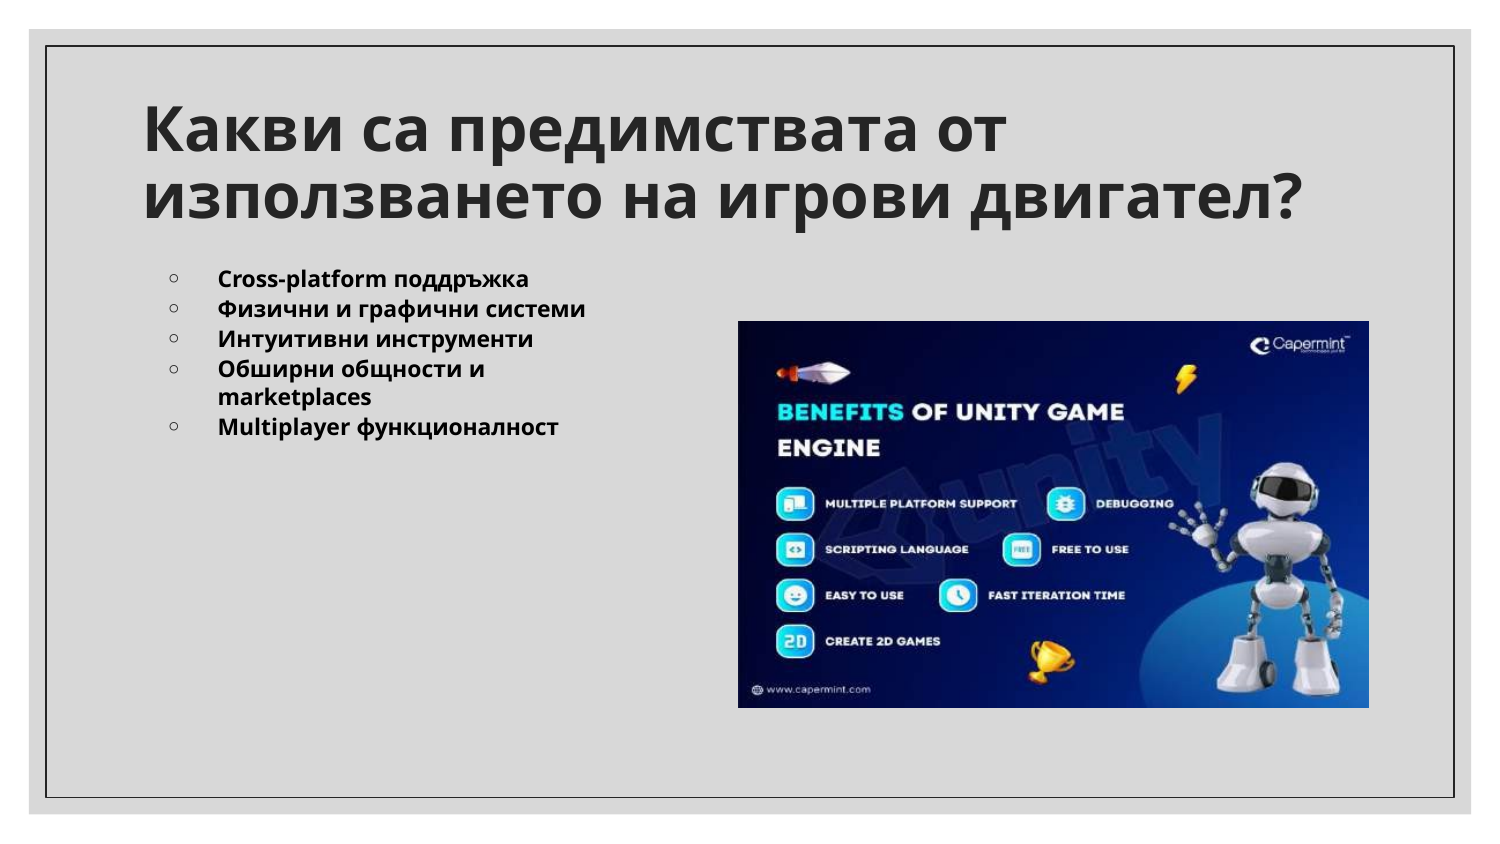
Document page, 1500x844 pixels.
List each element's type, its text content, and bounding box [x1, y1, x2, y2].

title Какви са предимствата от използването на игрови двигател? [140, 85, 1339, 238]
text_box Cross-platform поддръжка Физични и графични системи Интуитивни инструменти Обширни общности и marketplaces Multiplayer функционалност [163, 262, 640, 441]
picture [737, 321, 1369, 709]
